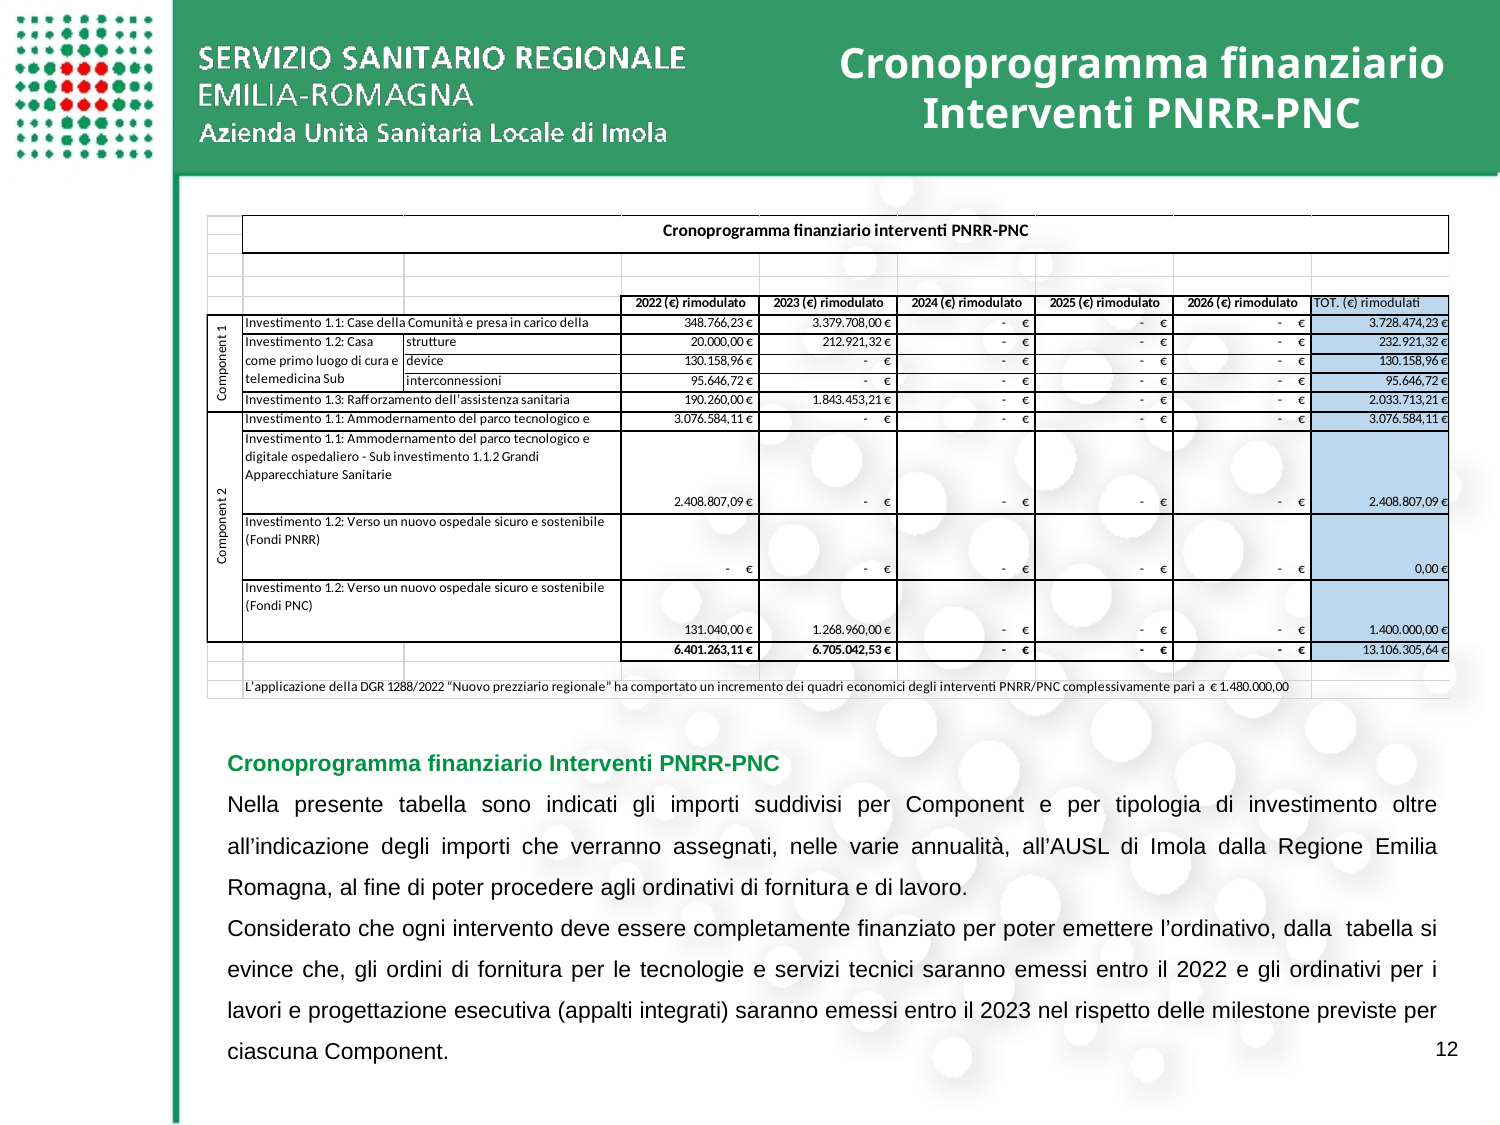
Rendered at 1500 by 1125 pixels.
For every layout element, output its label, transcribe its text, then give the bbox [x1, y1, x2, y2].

text_box Cronoprogramma finanziario Interventi PNRR-PNC [811, 29, 1473, 145]
text_box Cronoprogramma finanziario Interventi PNRR-PNC Nella presente tabella sono indicati gli importi suddivisi per Component e per tipologia di investimento oltre all’indicazione degli importi che verranno assegnati, nelle varie annualità, all’AUSL di Imola dalla Regione Emilia Romagna, al fine di poter procedere agli ordinativi di fornitura e di lavoro. Considerato che ogni intervento deve essere completamente finanziato per poter emettere l’ordinativo, dalla tabella si evince che, gli ordini di fornitura per le tecnologie e servizi tecnici saranno emessi entro il 2022 e gli ordinativi per i lavori e progettazione esecutiva (appalti integrati) saranno emessi entro il 2023 nel rispetto delle milestone previste per ciascuna Component. [212, 727, 1453, 1072]
slide_number 12 [1123, 1027, 1474, 1107]
picture [0, 0, 1500, 1125]
